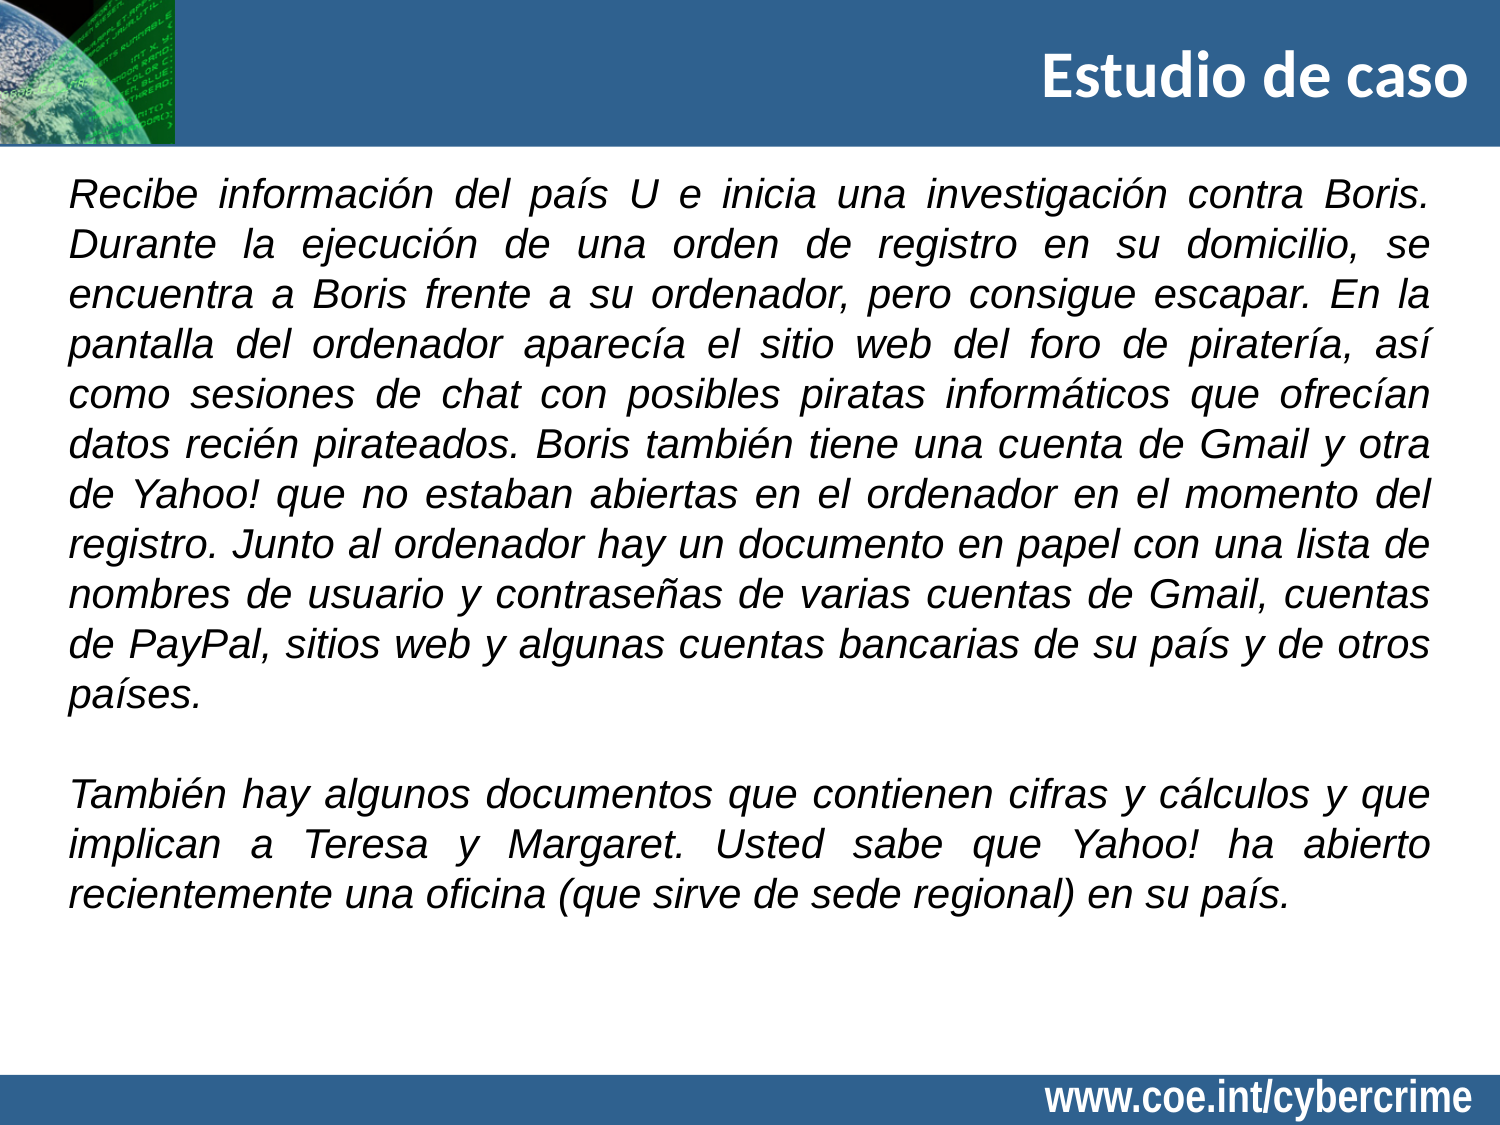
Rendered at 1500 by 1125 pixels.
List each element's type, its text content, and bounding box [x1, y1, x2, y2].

text_box www.coe.int/cybercrime [1030, 1059, 1500, 1125]
text_box [0, 1073, 1030, 1125]
picture [0, 0, 175, 144]
text_box Estudio de caso [177, 0, 1500, 149]
text_box Recibe información del país U e inicia una investigación contra Boris. Durante la ejecución de una orden de registro en su domicilio, se encuentra a Boris frente a su ordenador, pero consigue escapar. En la pantalla del ordenador aparecía el sitio web del foro de piratería, así como sesiones de chat con posibles piratas informáticos que ofrecían datos recién pirateados. Boris también tiene una cuenta de Gmail y otra de Yahoo! que no estaban abiertas en el ordenador en el momento del registro. Junto al ordenador hay un documento en papel con una lista de nombres de usuario y contraseñas de varias cuentas de Gmail, cuentas de PayPal, sitios web y algunas cuentas bancarias de su país y de otros países. También hay algunos documentos que contienen cifras y cálculos y que implican a Teresa y Margaret. Usted sabe que Yahoo! ha abierto recientemente una oficina (que sirve de sede regional) en su país. [53, 159, 1447, 925]
